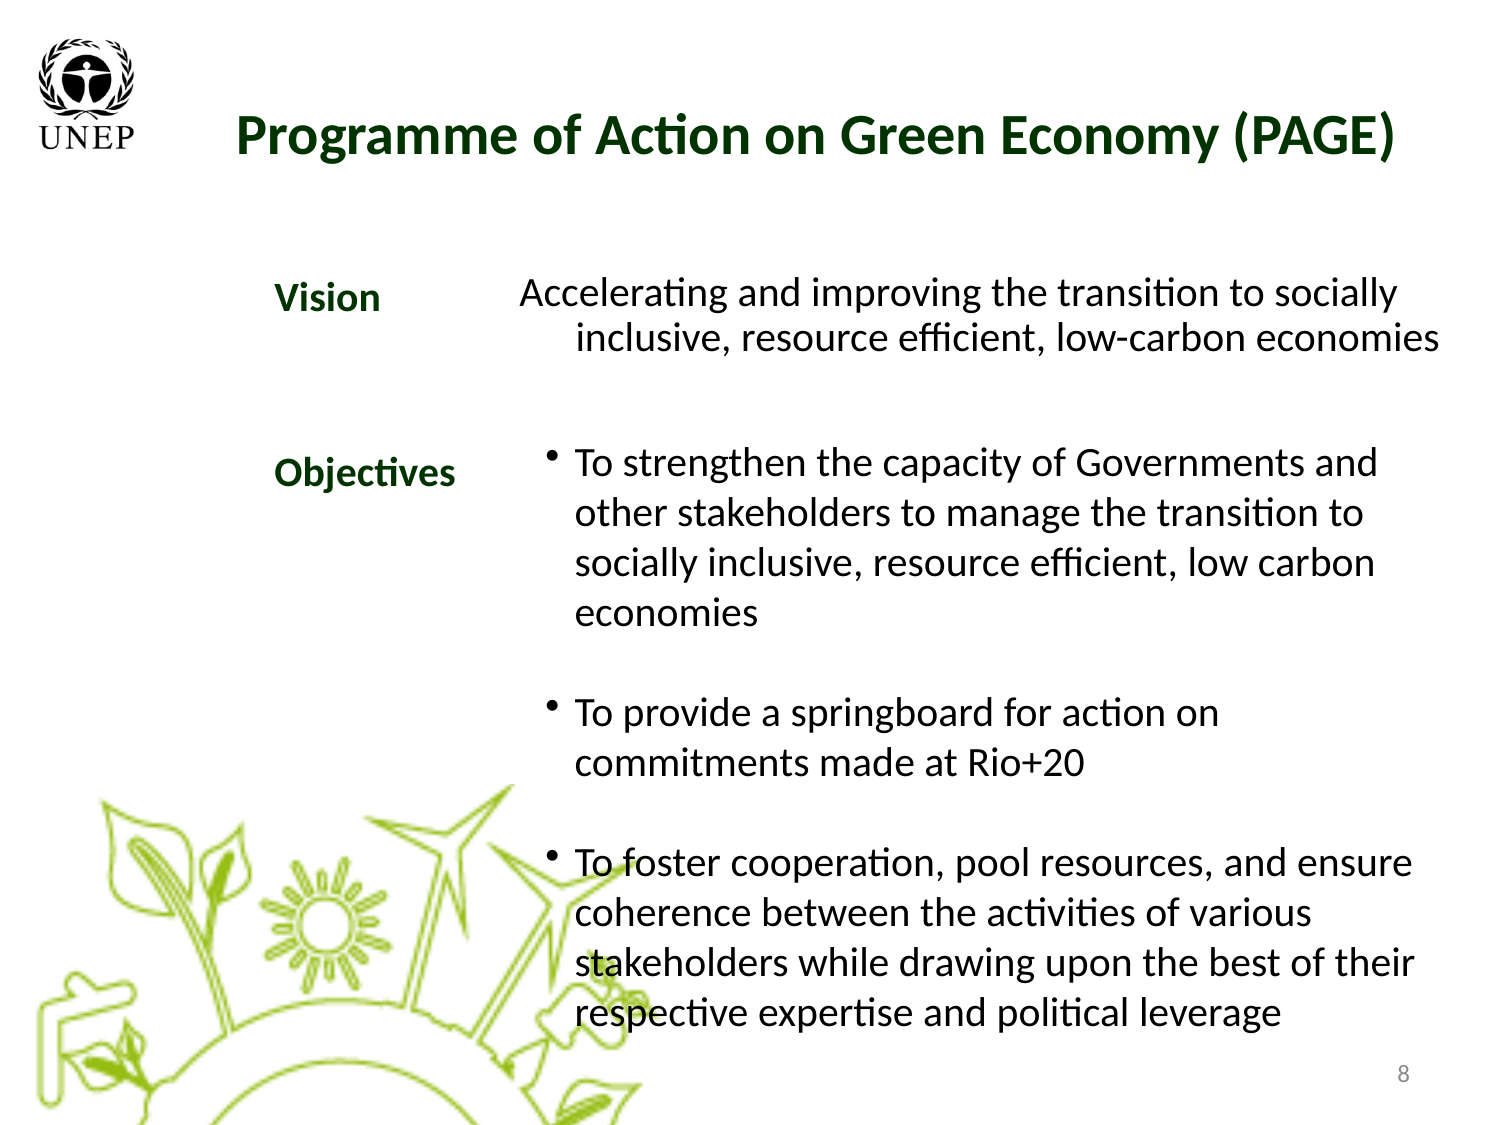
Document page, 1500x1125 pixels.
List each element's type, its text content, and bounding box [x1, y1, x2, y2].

slide_number 8 [1074, 1043, 1425, 1103]
list Accelerating and improving the transition to socially inclusive, resource efficient, low-carbon economies [531, 262, 1466, 374]
picture [37, 37, 135, 151]
text_box To strengthen the capacity of Governments and other stakeholders to manage the transition to socially inclusive, resource efficient, low carbon economies To provide a springboard for action on commitments made at Rio+20 To foster cooperation, pool resources, and ensure coherence between the activities of various stakeholders while drawing upon the best of their respective expertise and political leverage [530, 427, 1466, 1043]
text_box Programme of Action on Green Economy (PAGE) [207, 87, 1425, 175]
picture [0, 784, 681, 1125]
text_box Vision Objectives [259, 262, 531, 782]
